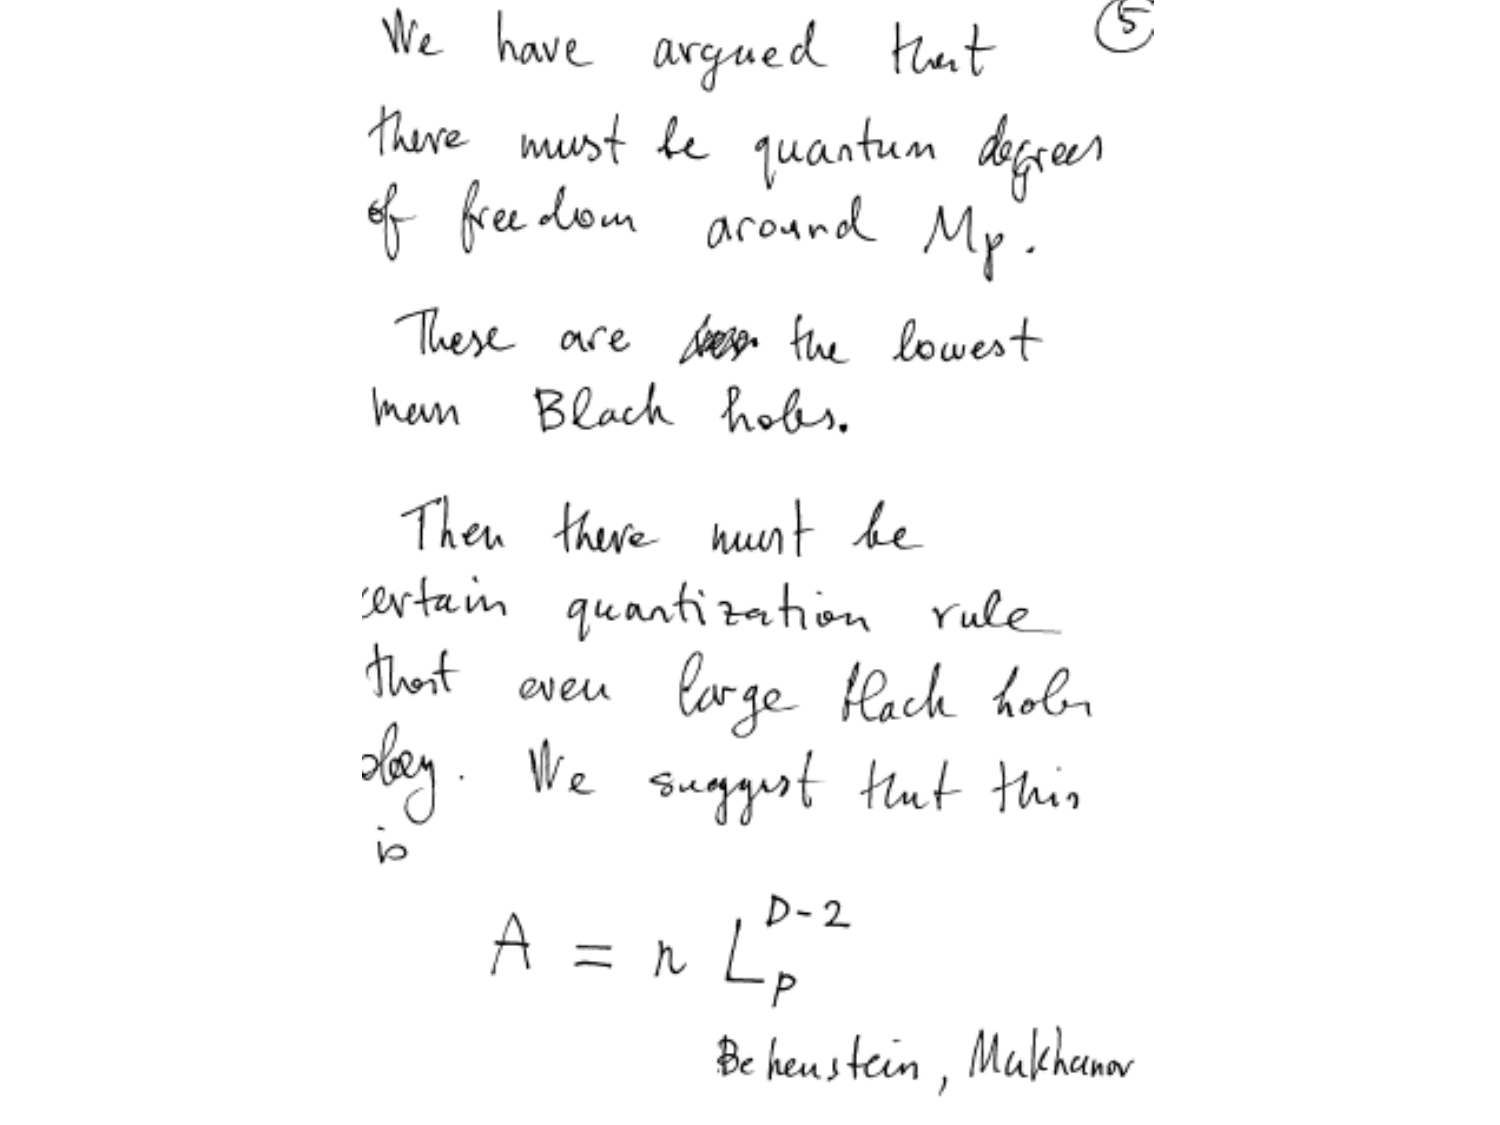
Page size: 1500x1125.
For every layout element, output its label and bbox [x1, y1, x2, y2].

picture [362, 0, 1154, 1125]
